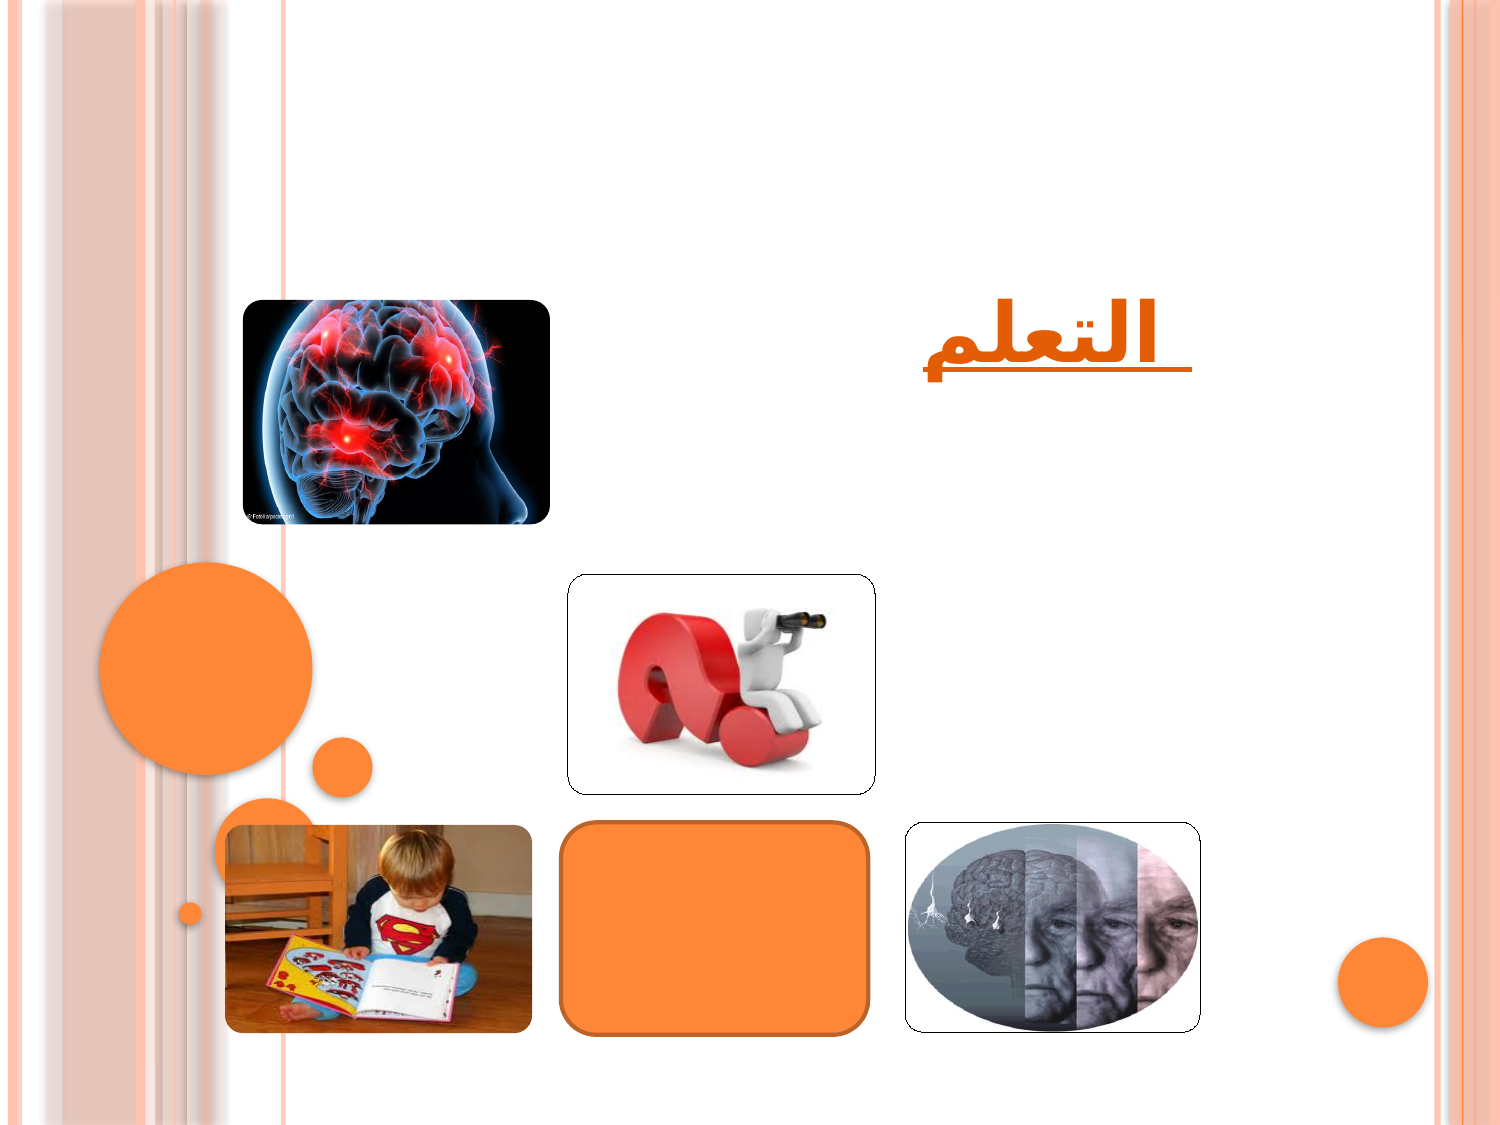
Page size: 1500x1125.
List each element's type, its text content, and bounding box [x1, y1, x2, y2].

text_box [558, 820, 871, 1037]
picture [567, 573, 876, 796]
picture [242, 299, 551, 525]
title التعلم [655, 255, 1459, 387]
picture [904, 821, 1201, 1033]
picture [224, 824, 533, 1034]
